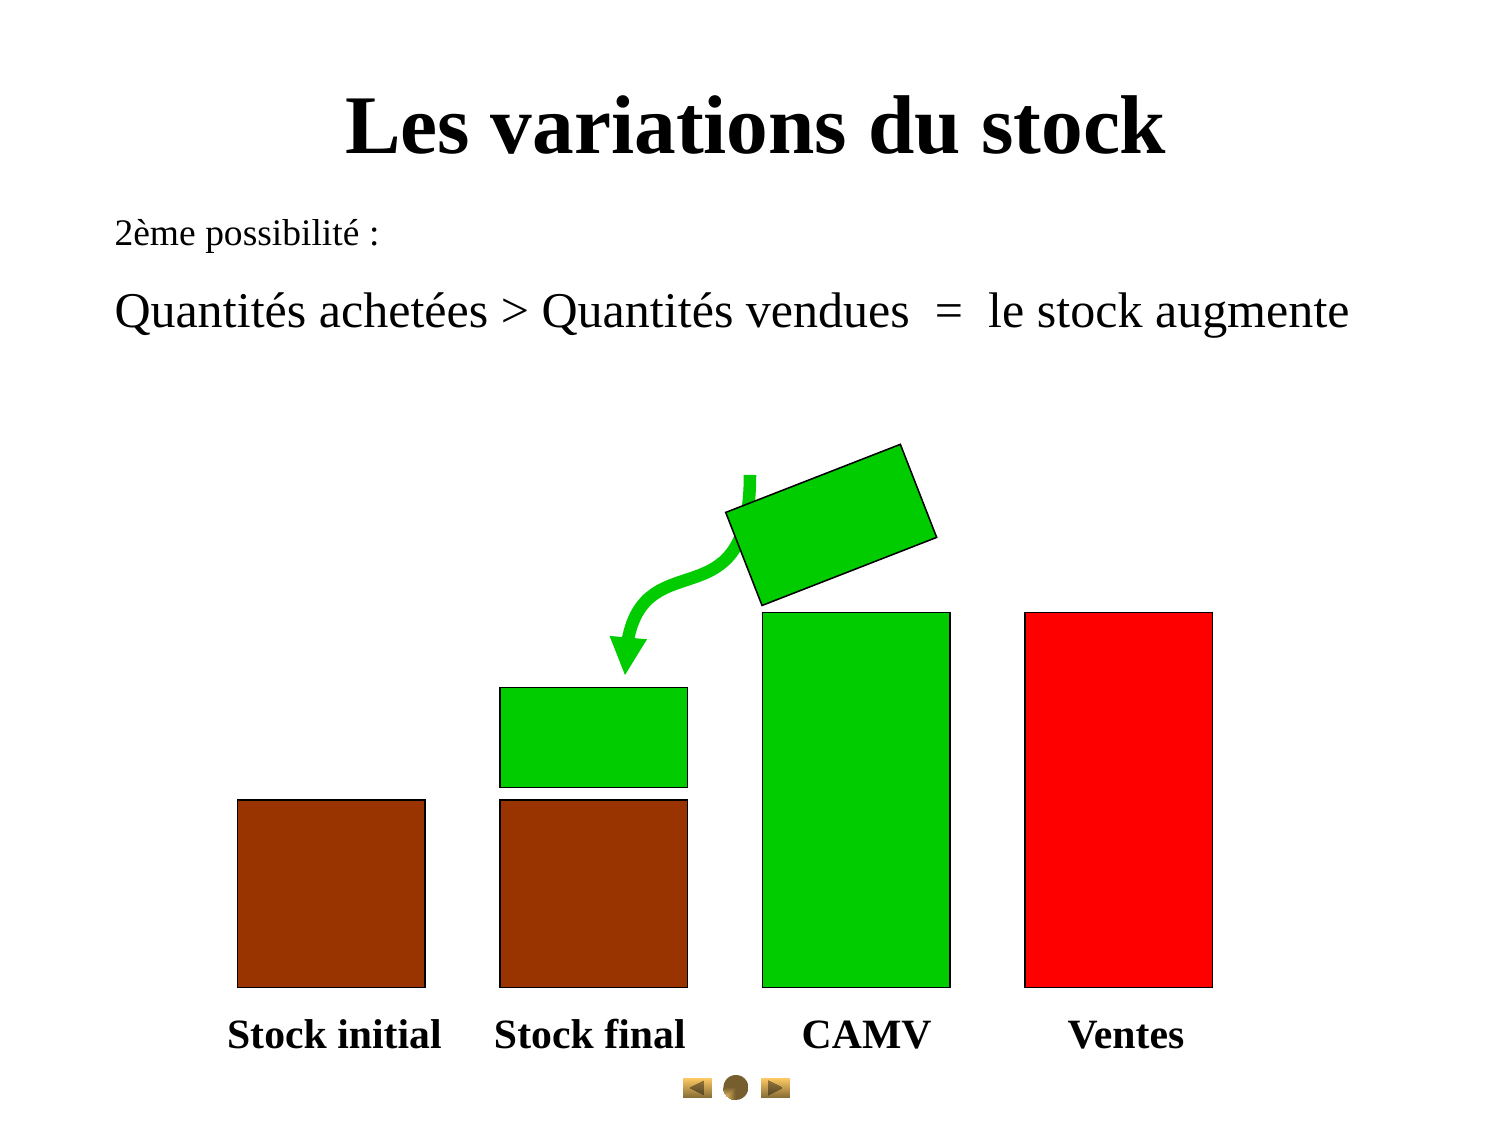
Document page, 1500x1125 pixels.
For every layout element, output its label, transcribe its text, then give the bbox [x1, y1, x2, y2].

text_box [500, 687, 688, 788]
text_box [500, 800, 688, 988]
text_box [1025, 612, 1213, 988]
text_box 2ème possibilité : Quantités achetées > Quantités vendues = le stock augmente [99, 200, 1375, 345]
text_box [237, 800, 425, 988]
text_box [726, 444, 937, 596]
text_box [762, 612, 950, 988]
text_box Les variations du stock [324, 62, 1188, 178]
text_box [587, 512, 788, 638]
text_box Stock initial Stock final CAMV Ventes [212, 999, 1200, 1065]
